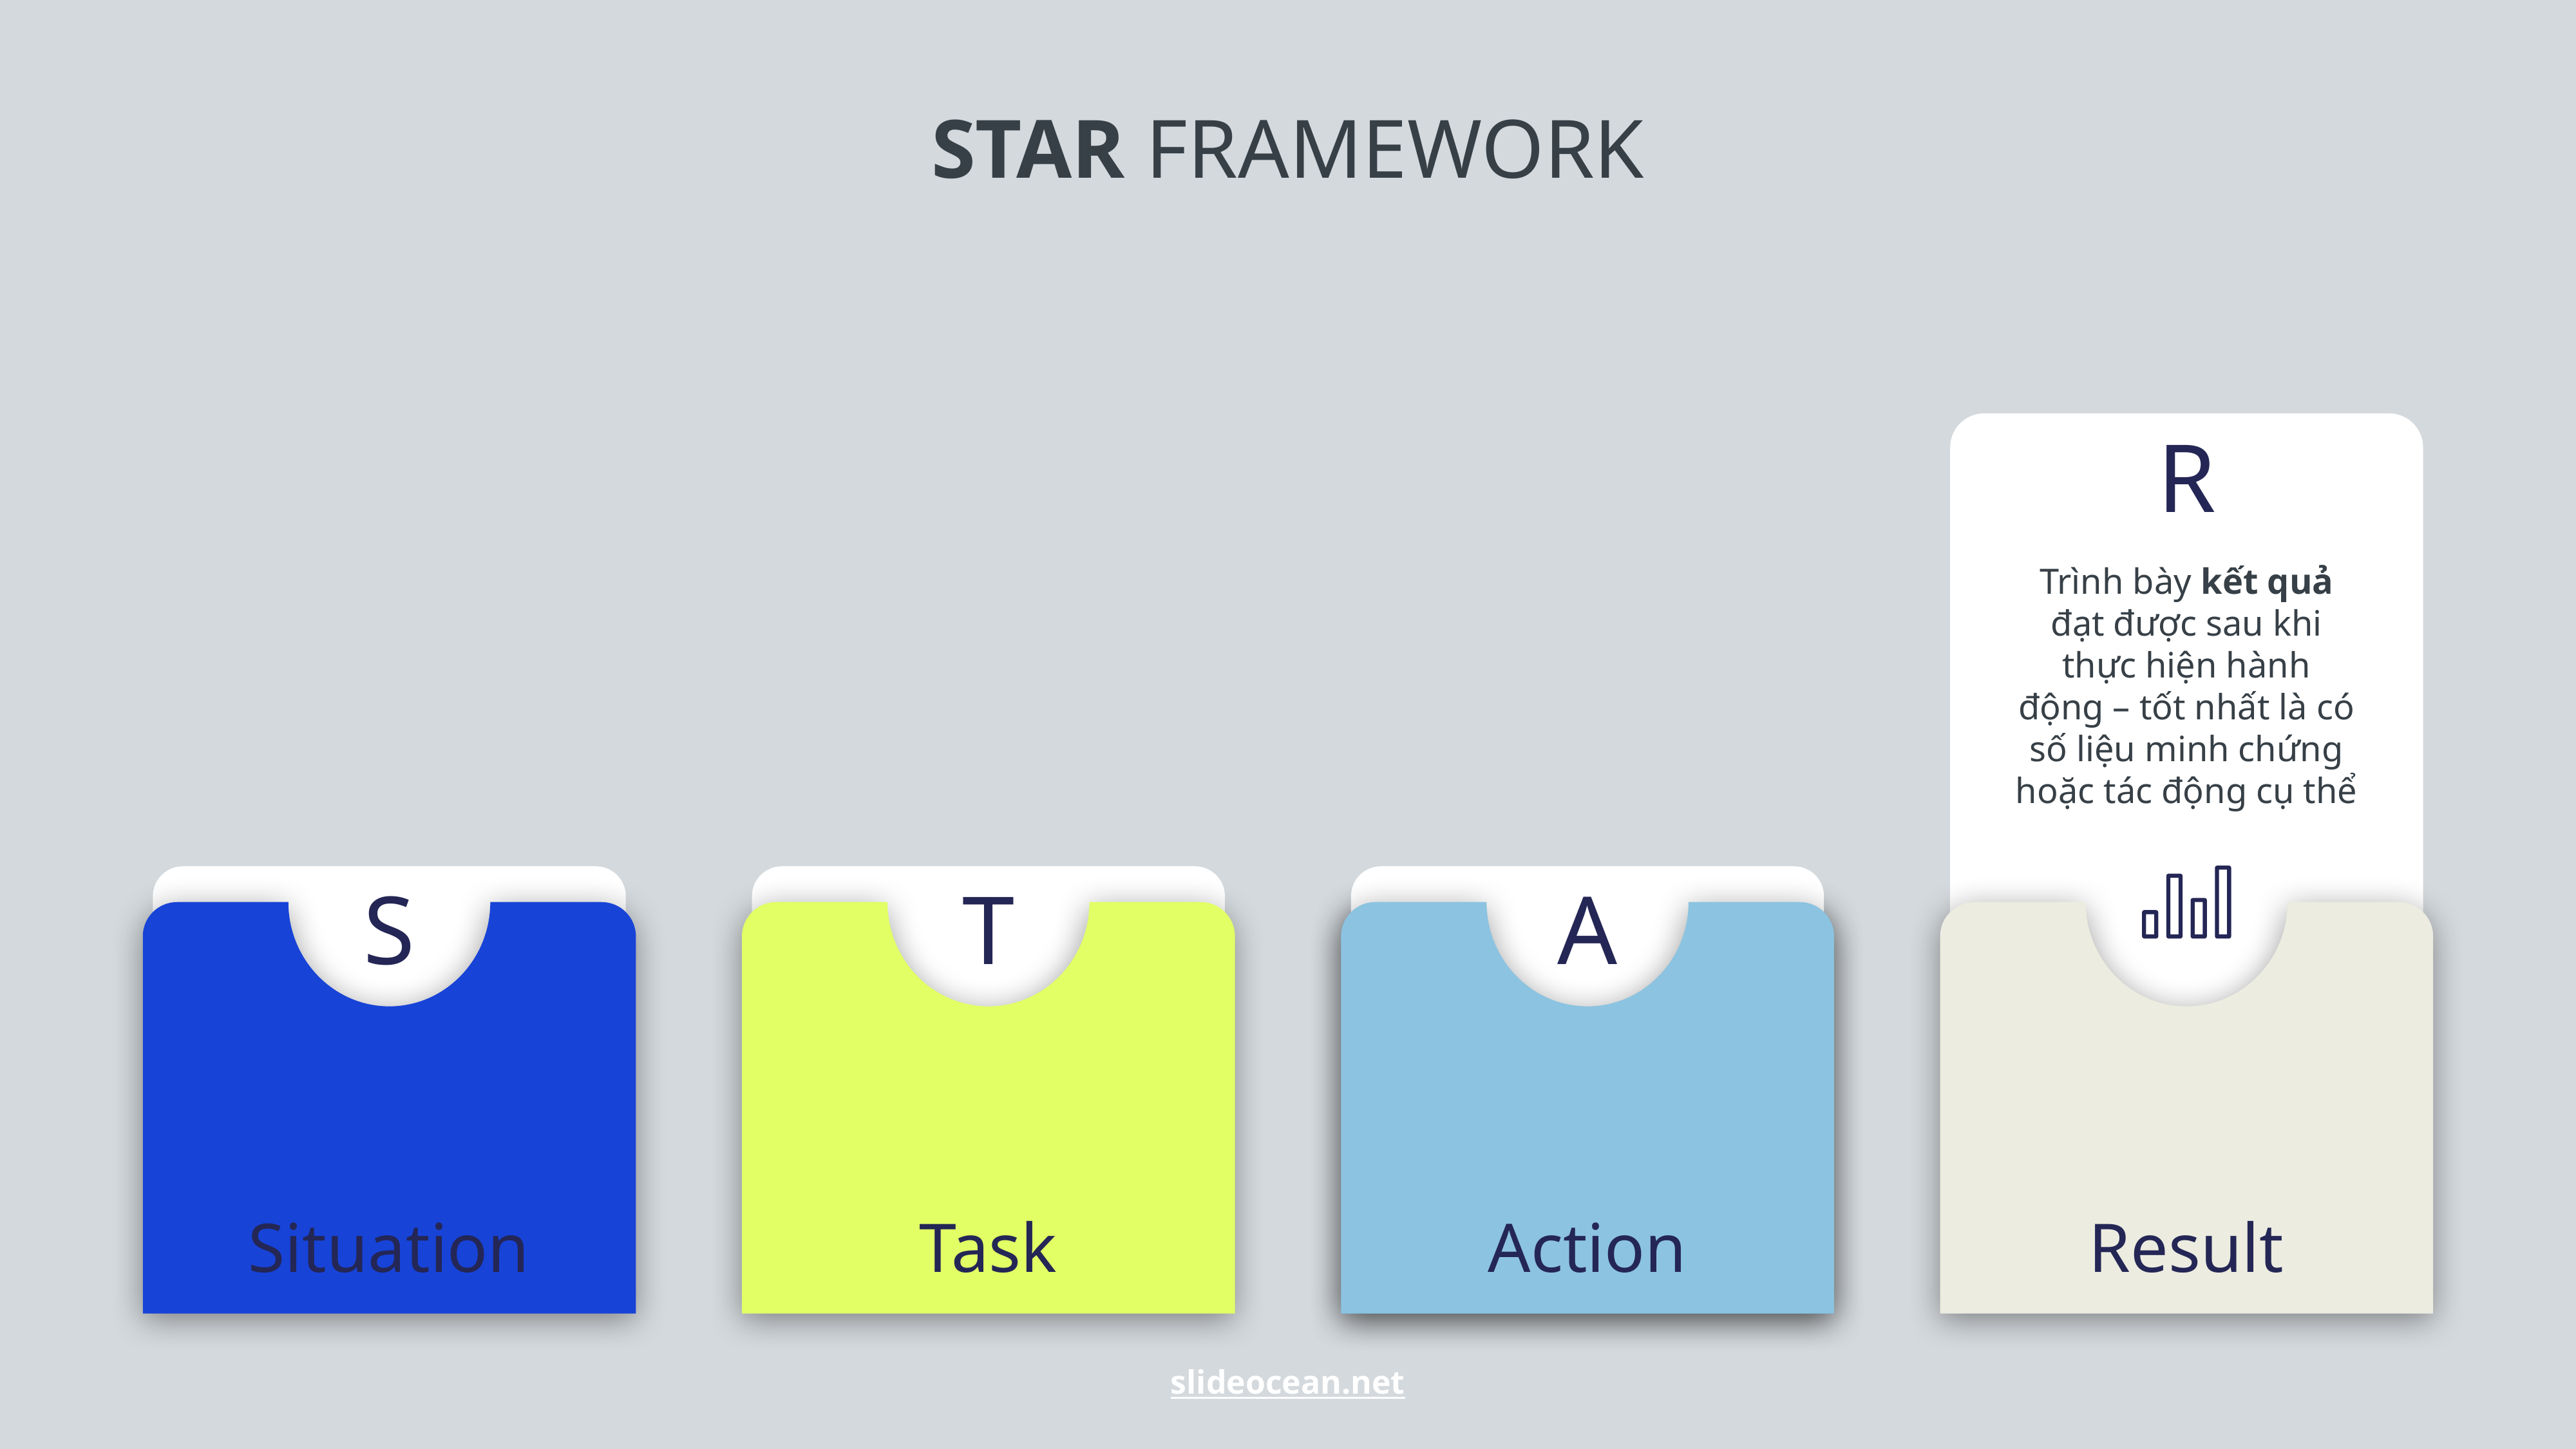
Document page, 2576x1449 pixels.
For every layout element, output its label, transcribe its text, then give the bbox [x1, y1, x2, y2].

text_box A [1483, 865, 1692, 988]
text_box [1949, 412, 2424, 989]
text_box [2166, 873, 2183, 939]
text_box [2190, 898, 2207, 939]
text_box [1340, 901, 1835, 1314]
text_box [1692, 866, 1825, 895]
text_box S [285, 865, 494, 988]
text_box [1939, 901, 2434, 1314]
text_box Task [752, 1200, 1225, 1291]
text_box [741, 901, 1236, 1314]
text_box [494, 866, 627, 895]
text_box [751, 866, 884, 895]
text_box [152, 866, 285, 895]
text_box Action [1350, 1200, 1824, 1291]
text_box [1093, 866, 1226, 895]
text_box [2215, 866, 2231, 939]
text_box [1350, 866, 1483, 895]
text_box R [2082, 413, 2291, 536]
text_box Situation [153, 1200, 626, 1291]
text_box Trình bày kết quả đạt được sau khi thực hiện hành động – tốt nhất là có số liệu minh chứng hoặc tác động cụ thể [2005, 554, 2367, 815]
text_box T [884, 865, 1093, 988]
text_box Result [1950, 1200, 2423, 1291]
text_box STAR FRAMEWORK [922, 92, 1654, 199]
text_box [142, 901, 637, 1314]
text_box [2142, 910, 2159, 939]
